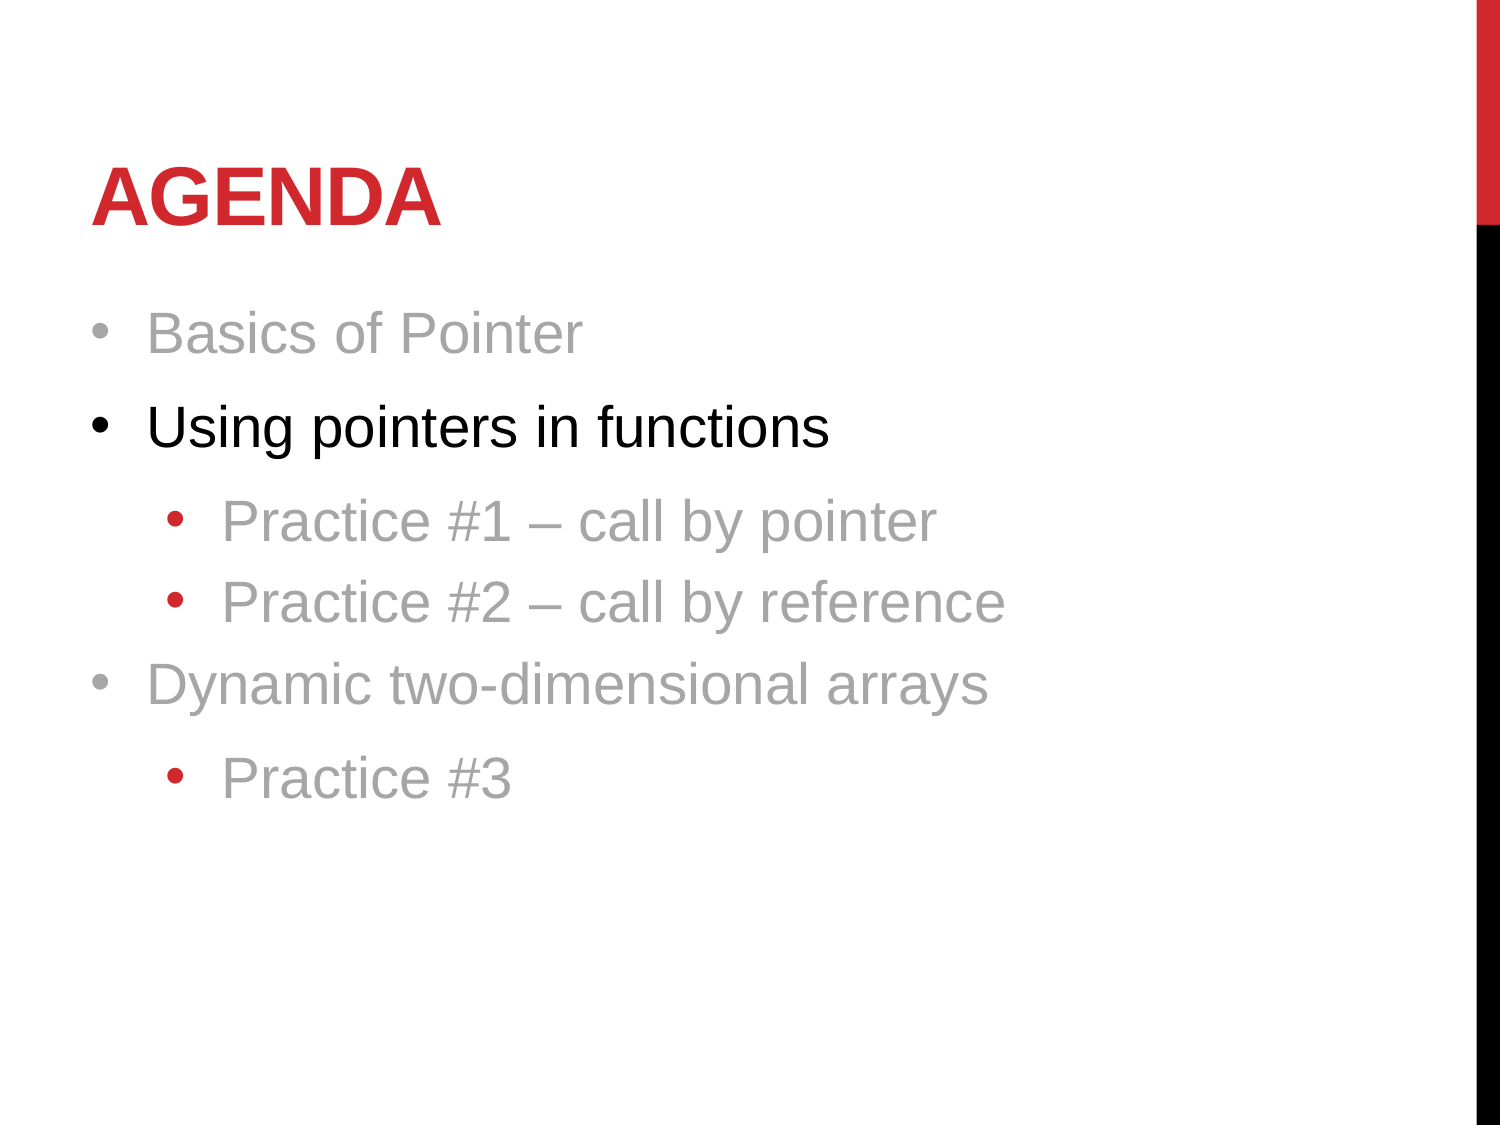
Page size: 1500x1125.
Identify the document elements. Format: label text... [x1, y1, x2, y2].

title Agenda [75, 25, 1025, 250]
list Basics of Pointer Using pointers in functions Practice #1 – call by pointer Practice #2 – call by reference Dynamic two-dimensional arrays Practice #3 [75, 287, 1325, 1005]
